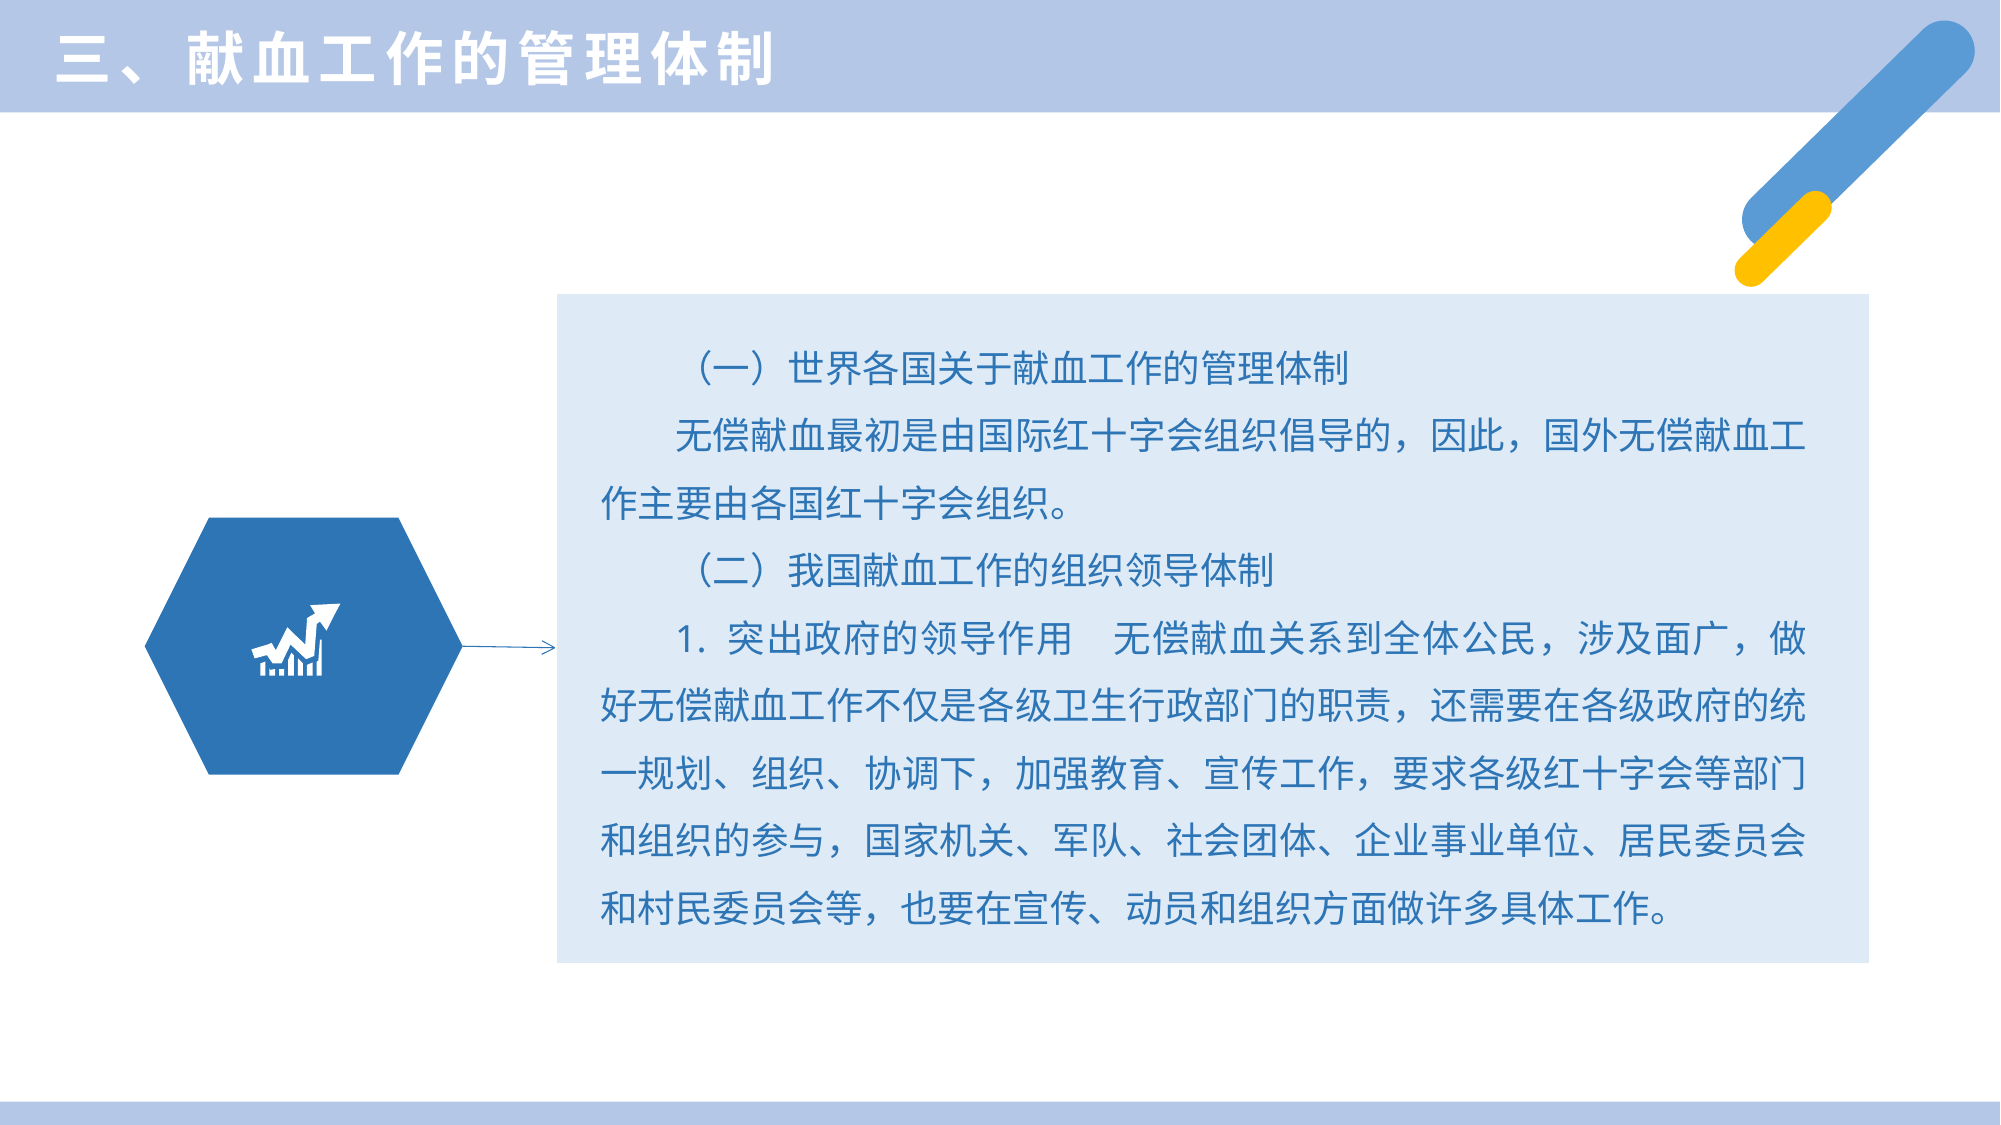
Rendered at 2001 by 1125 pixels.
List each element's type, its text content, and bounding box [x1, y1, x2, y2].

text_box [269, 668, 276, 676]
text_box [279, 668, 285, 676]
text_box （一）世界各国关于献血工作的管理体制 无偿献血最初是由国际红十字会组织倡导的，因此，国外无偿献血工作主要由各国红十字会组织。 （二）我国献血工作的组织领导体制 1. 突出政府的领导作用 无偿献血关系到全体公民，涉及面广，做好无偿献血工作不仅是各级卫生行政部门的职责，还需要在各级政府的统一规划、组织、协调下，加强教育、宣传工作，要求各级红十字会等部门和组织的参与，国家机关、军队、社会团体、企业事业单位、居民委员会和村民委员会等，也要在宣传、动员和组织方面做许多具体工作。 [585, 314, 1823, 938]
text_box [555, 292, 1872, 965]
text_box [306, 662, 313, 676]
text_box [251, 603, 341, 664]
text_box [297, 658, 303, 676]
text_box [316, 639, 322, 676]
text_box 三、献血工作的管理体制 [41, 16, 788, 98]
text_box [288, 652, 294, 676]
text_box [260, 661, 266, 676]
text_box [1678, 116, 2000, 185]
text_box [143, 516, 464, 776]
